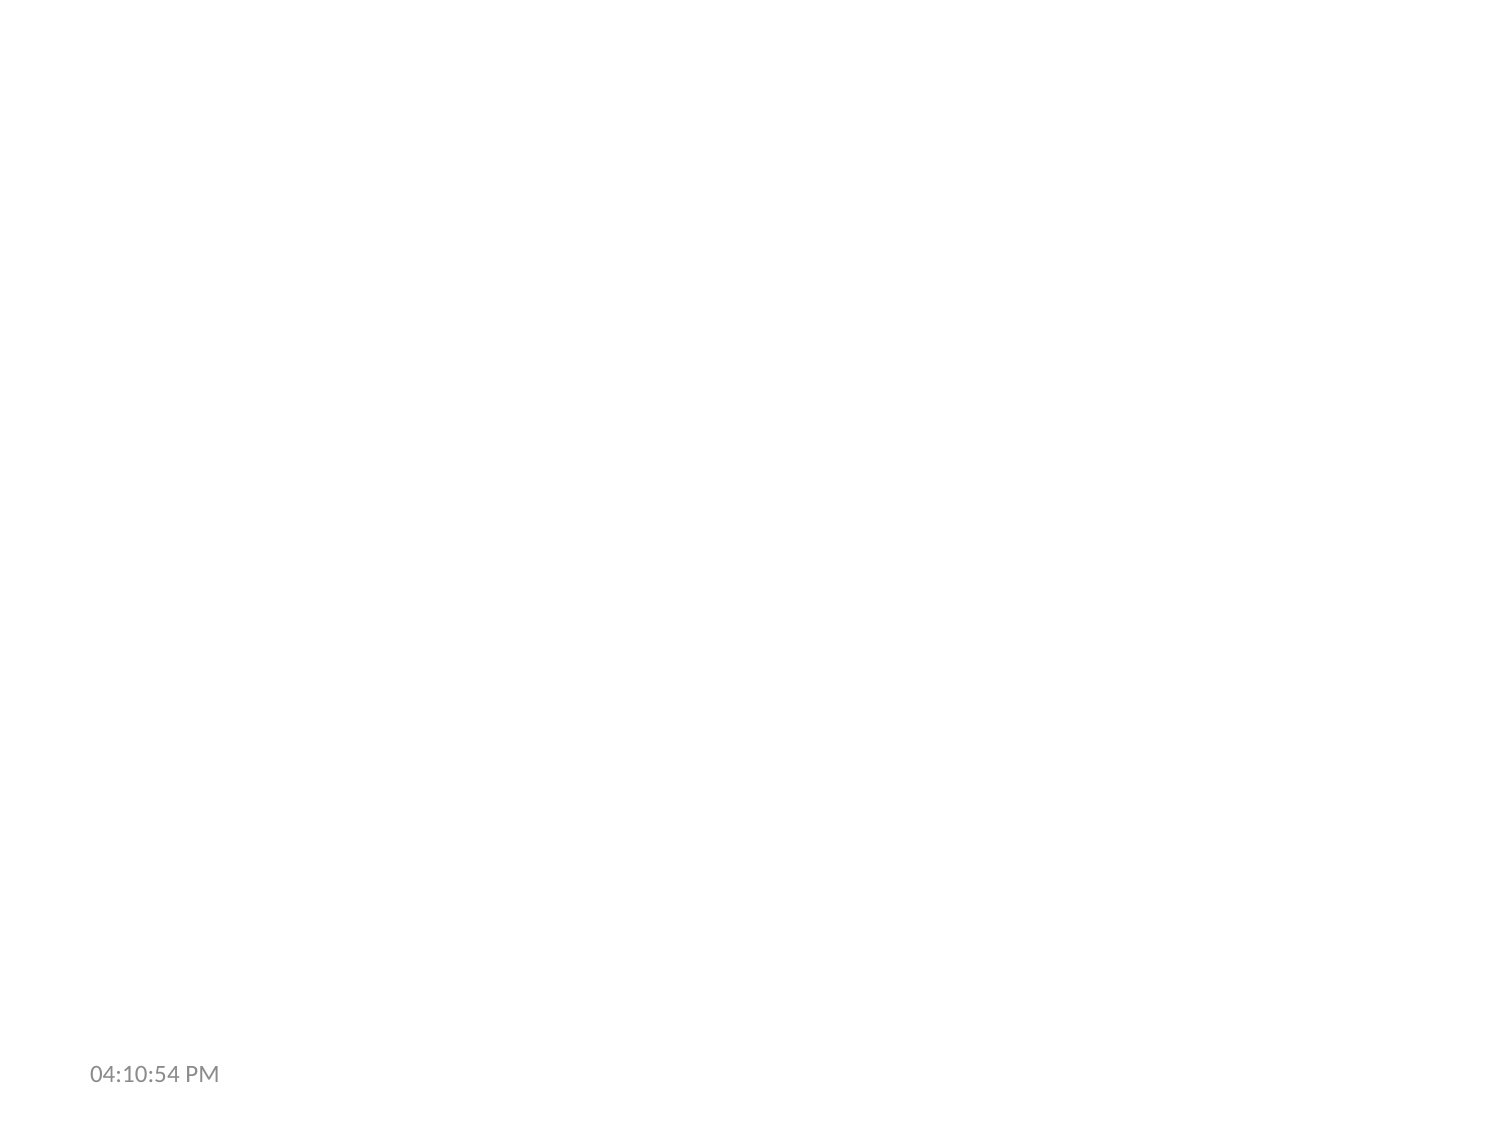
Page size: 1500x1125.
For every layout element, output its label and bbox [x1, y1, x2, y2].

slide_number [75, 1042, 425, 1103]
